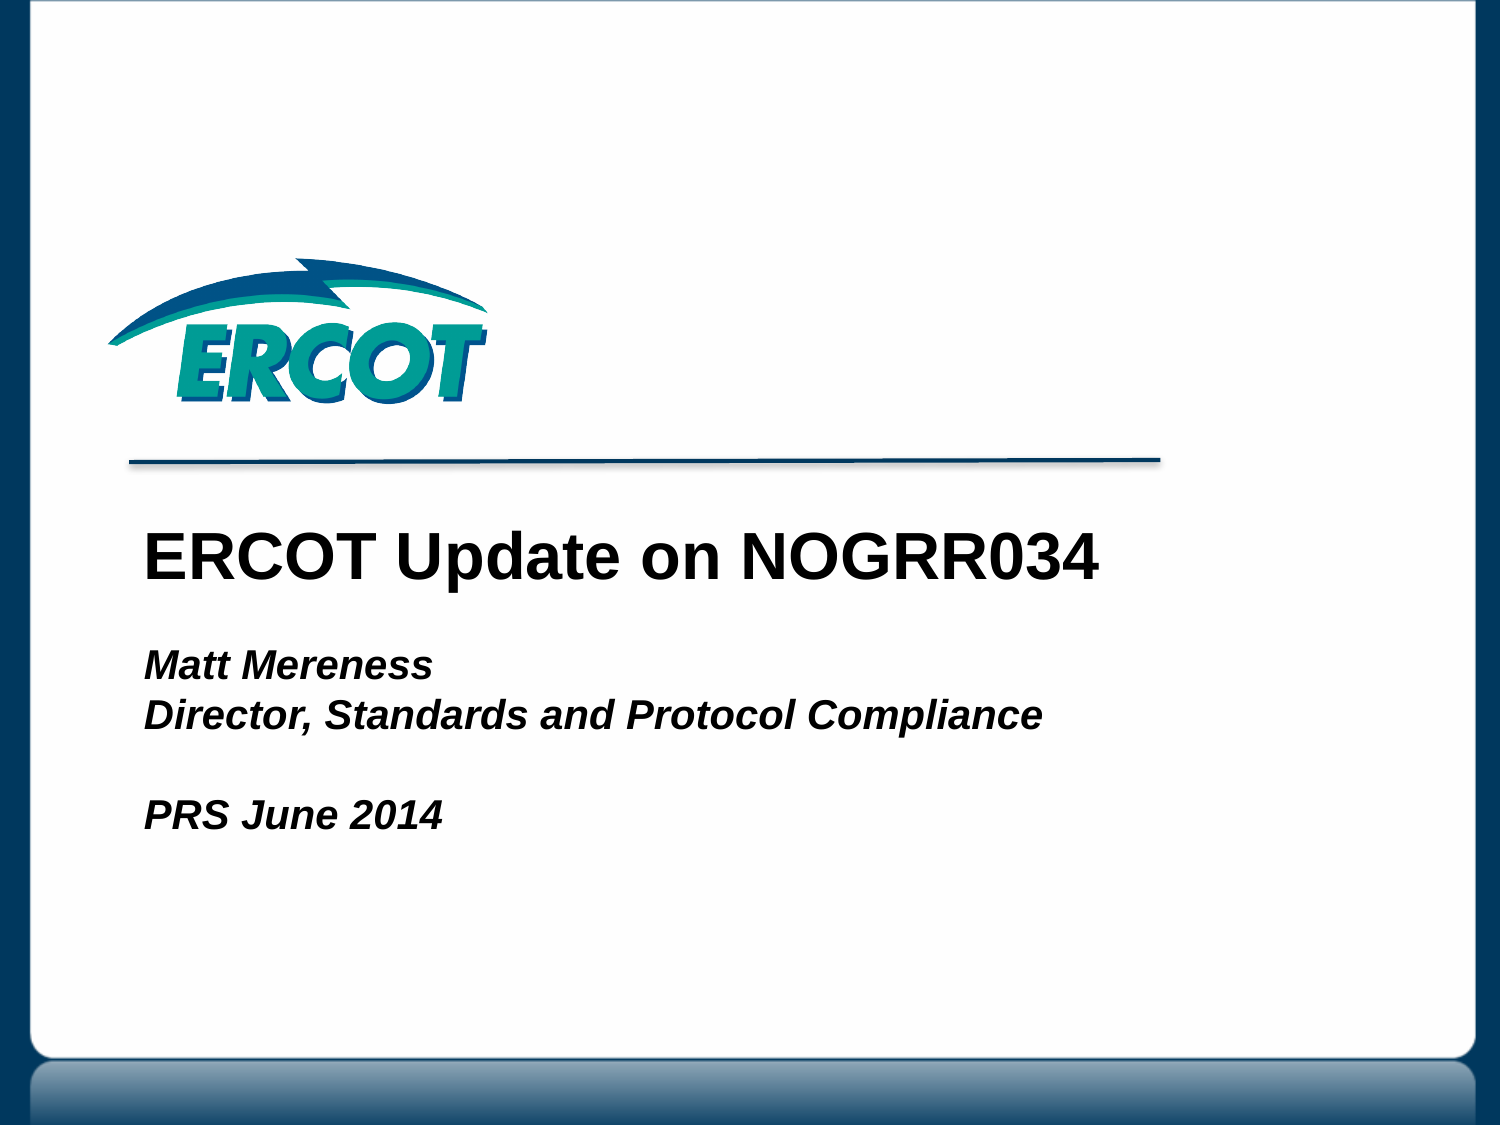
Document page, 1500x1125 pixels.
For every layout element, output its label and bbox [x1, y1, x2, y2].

picture [0, 0, 1500, 1125]
text_box [98, 245, 1367, 850]
